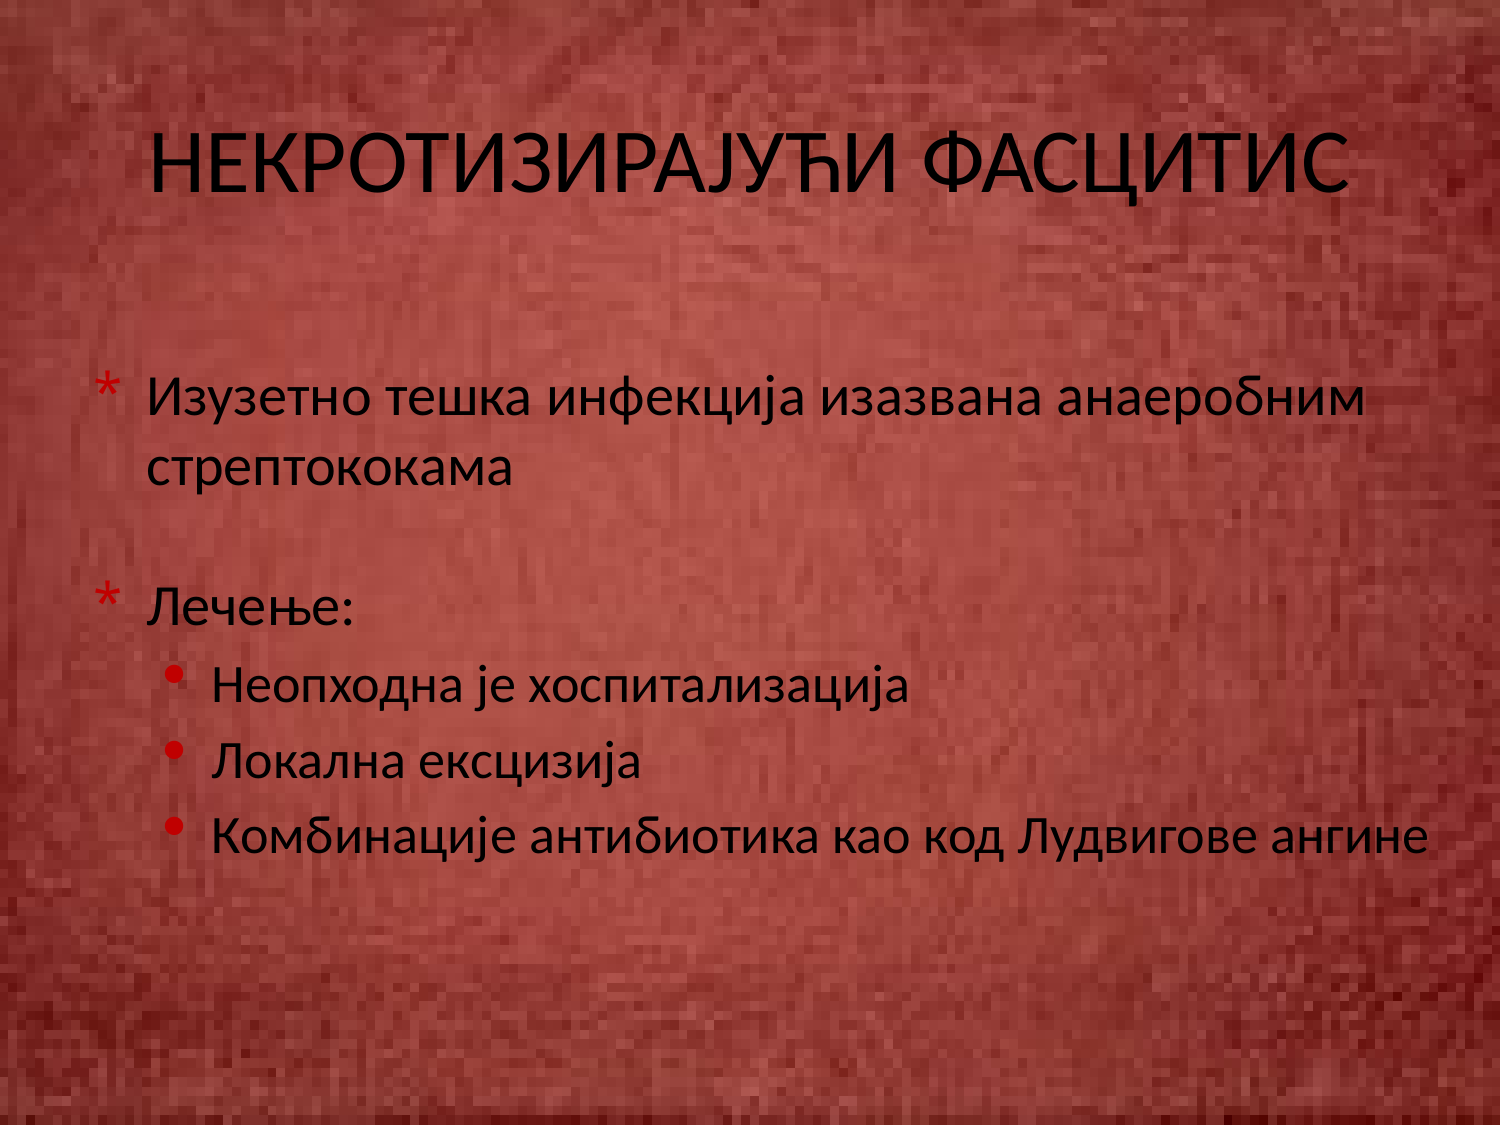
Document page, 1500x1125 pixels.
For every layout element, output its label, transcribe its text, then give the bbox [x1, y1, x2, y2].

list Изузетно тешка инфекција изазвана анаеробним стрептококама Лечење: Неопходна је хоспитализација Локална ексцизија Комбинације антибиотика као код Лудвигове ангине [75, 350, 1500, 1125]
picture [0, 0, 1500, 1125]
title НЕКРОТИЗИРАЈУЋИ ФАСЦИТИС [75, 62, 1425, 250]
